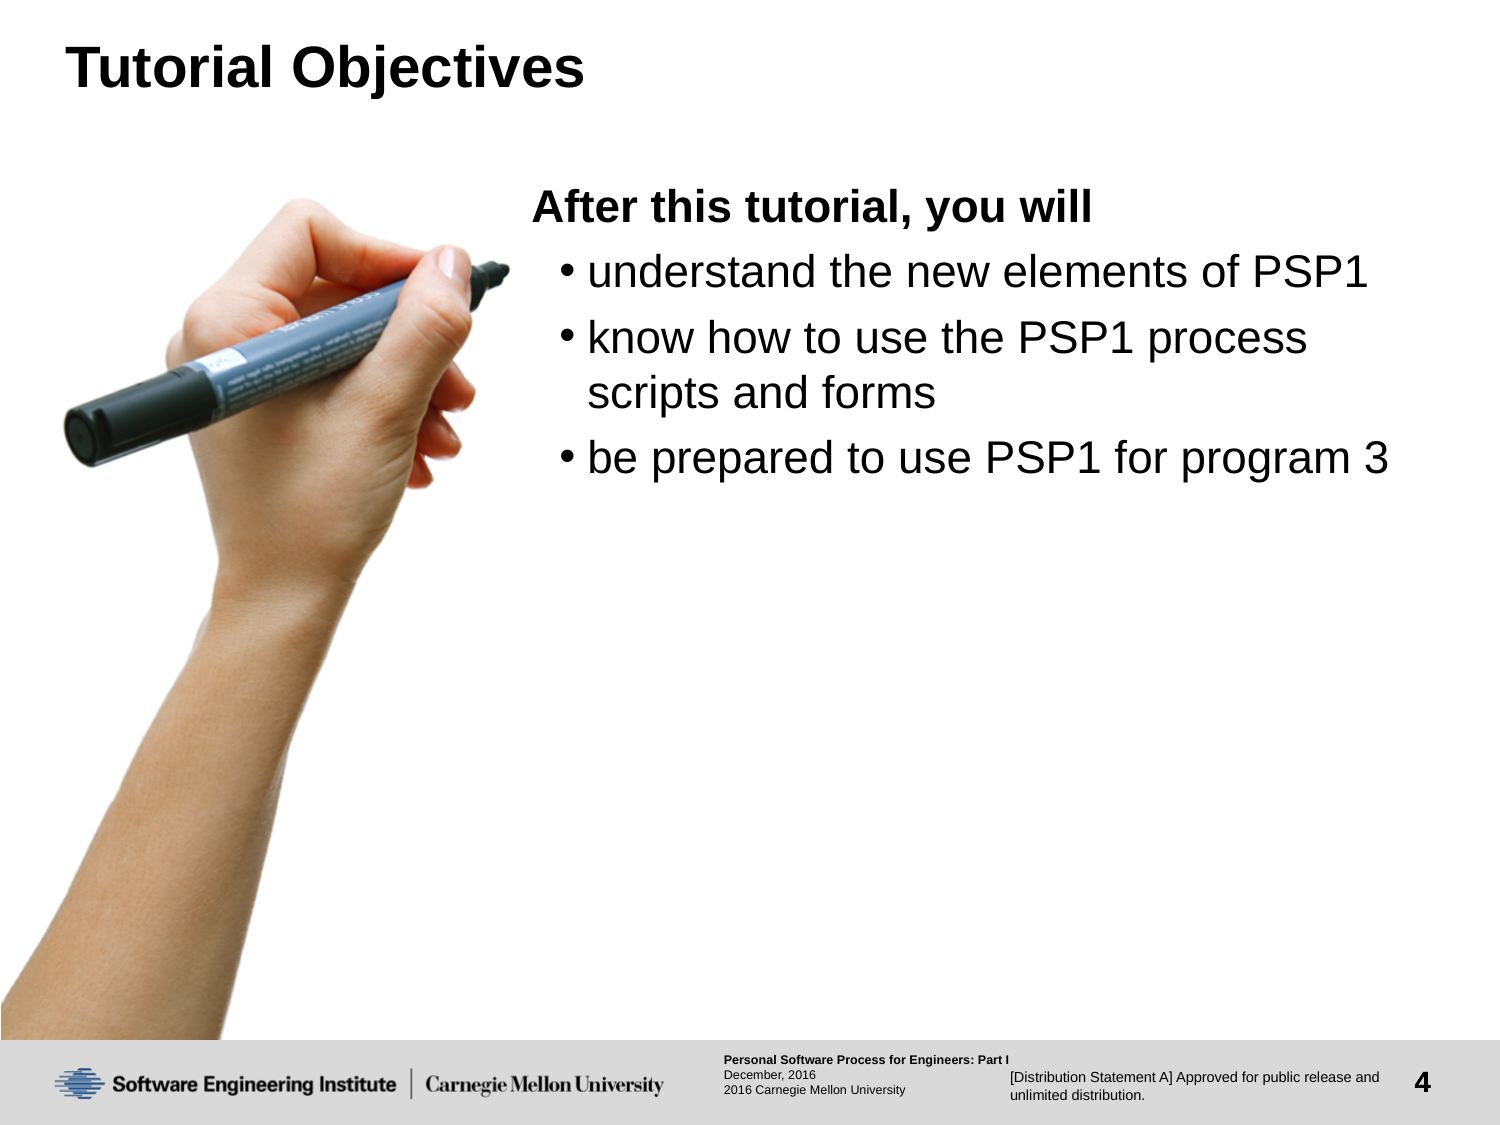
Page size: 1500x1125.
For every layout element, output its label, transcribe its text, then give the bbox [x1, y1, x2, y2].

title Tutorial Objectives [65, 37, 1313, 148]
picture [46, 1061, 673, 1104]
list After this tutorial, you will understand the new elements of PSP1 know how to use the PSP1 process scripts and forms be prepared to use PSP1 for program 3 [531, 176, 1432, 1000]
picture [1, 180, 532, 1040]
